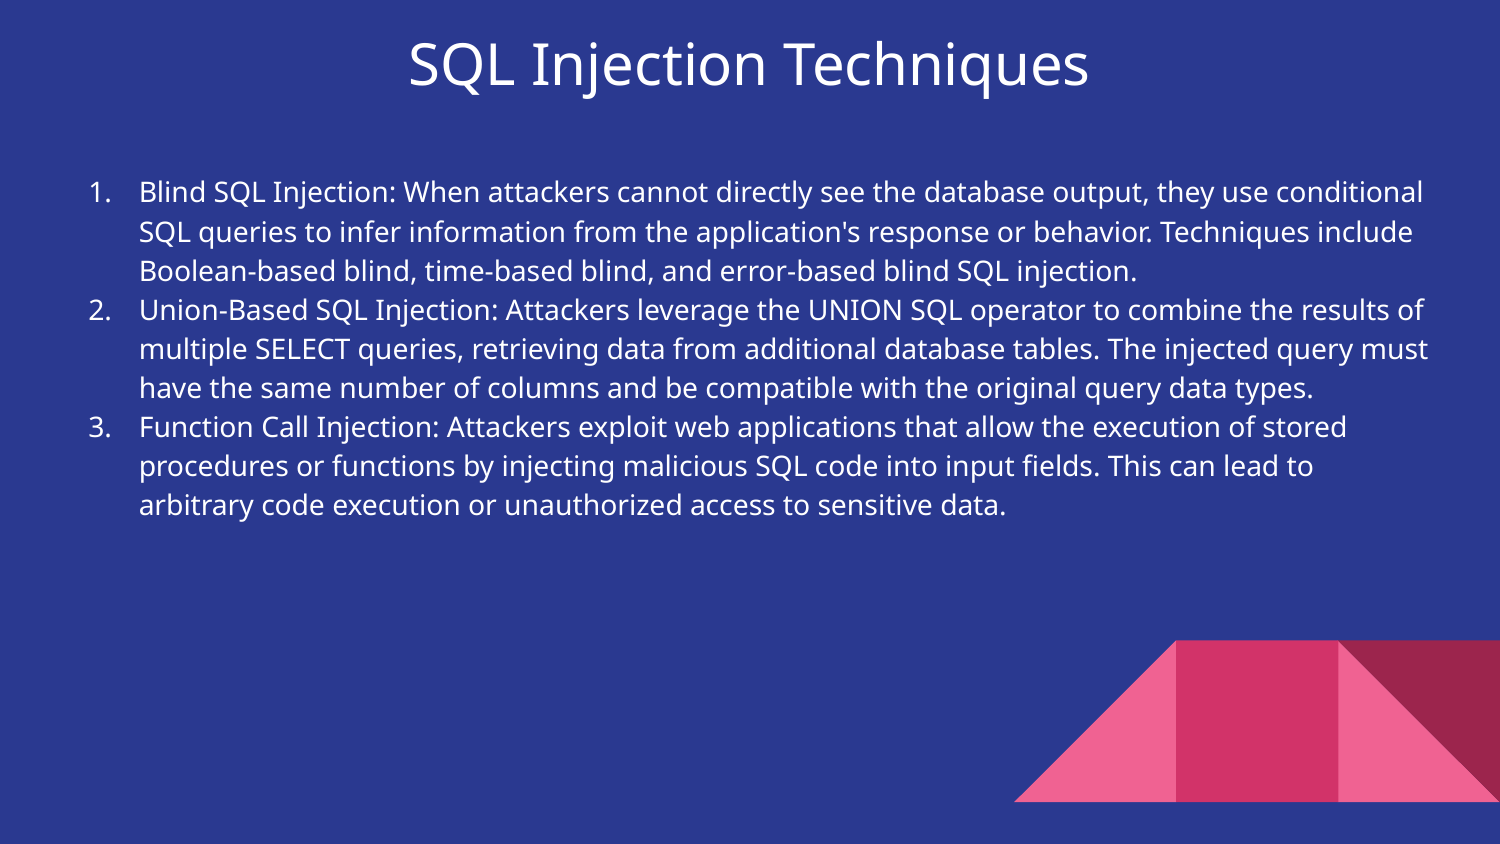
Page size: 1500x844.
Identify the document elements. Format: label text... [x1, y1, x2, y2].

list Blind SQL Injection: When attackers cannot directly see the database output, they use conditional SQL queries to infer information from the application's response or behavior. Techniques include Boolean-based blind, time-based blind, and error-based blind SQL injection. Union-Based SQL Injection: Attackers leverage the UNION SQL operator to combine the results of multiple SELECT queries, retrieving data from additional database tables. The injected query must have the same number of columns and be compatible with the original query data types. Function Call Injection: Attackers exploit web applications that allow the execution of stored procedures or functions by injecting malicious SQL code into input fields. This can lead to arbitrary code execution or unauthorized access to sensitive data. [51, 154, 1449, 543]
title SQL Injection Techniques [51, 12, 1449, 113]
